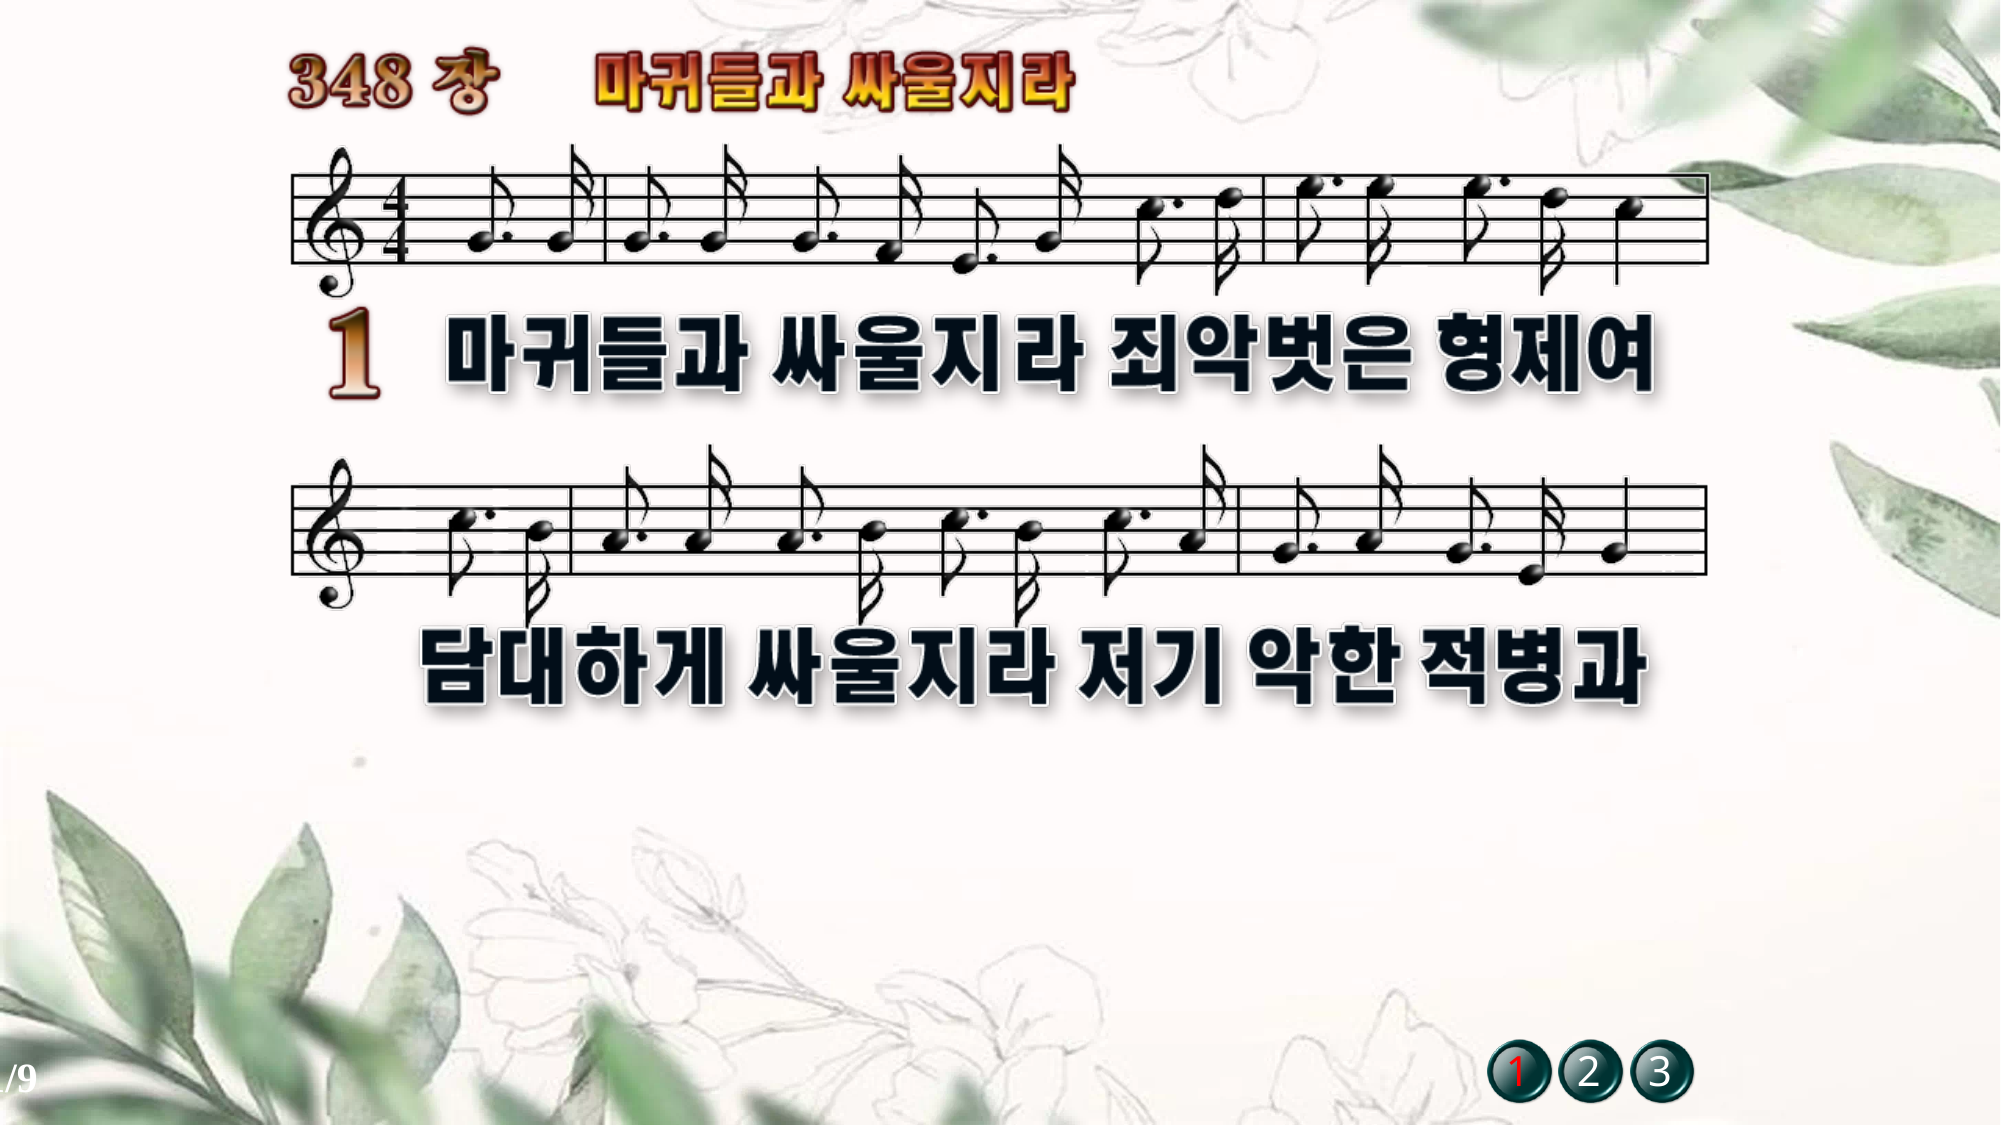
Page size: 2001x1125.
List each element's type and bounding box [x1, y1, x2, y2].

text_box [1555, 1035, 1626, 1106]
text_box [1627, 1035, 1697, 1106]
text_box [1484, 1035, 1555, 1106]
picture [0, 0, 2001, 1125]
